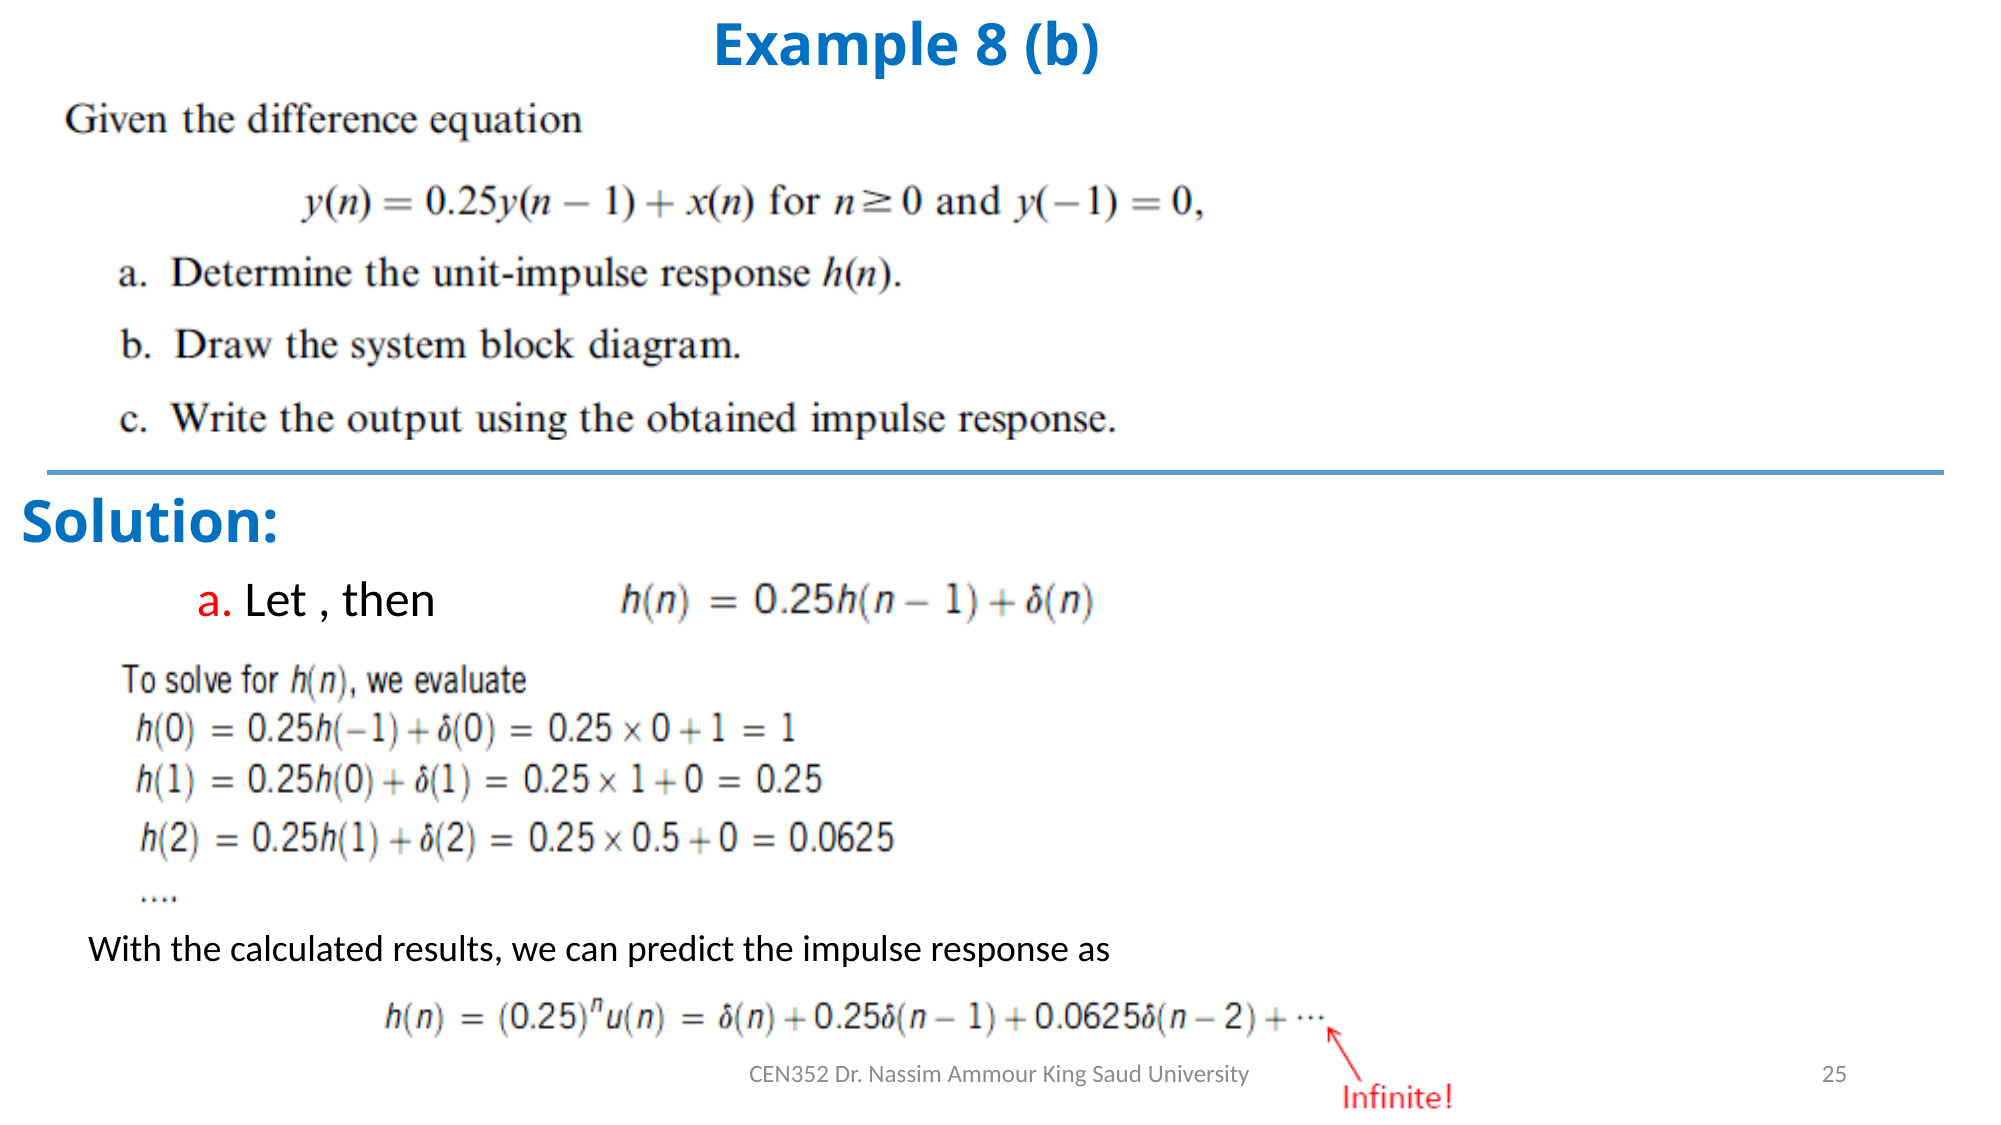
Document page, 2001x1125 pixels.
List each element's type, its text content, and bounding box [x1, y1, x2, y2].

picture [47, 85, 1210, 440]
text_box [110, 645, 907, 913]
text_box With the calculated results, we can predict the impulse response as [73, 913, 1375, 977]
slide_number 25 [1464, 1042, 1863, 1103]
text_box Solution: [6, 477, 295, 562]
picture [373, 980, 1464, 1121]
footer CEN352 Dr. Nassim Ammour King Saud University [662, 1057, 1314, 1103]
text_box Example 8 (b) [697, 0, 1116, 85]
picture [609, 563, 1101, 638]
